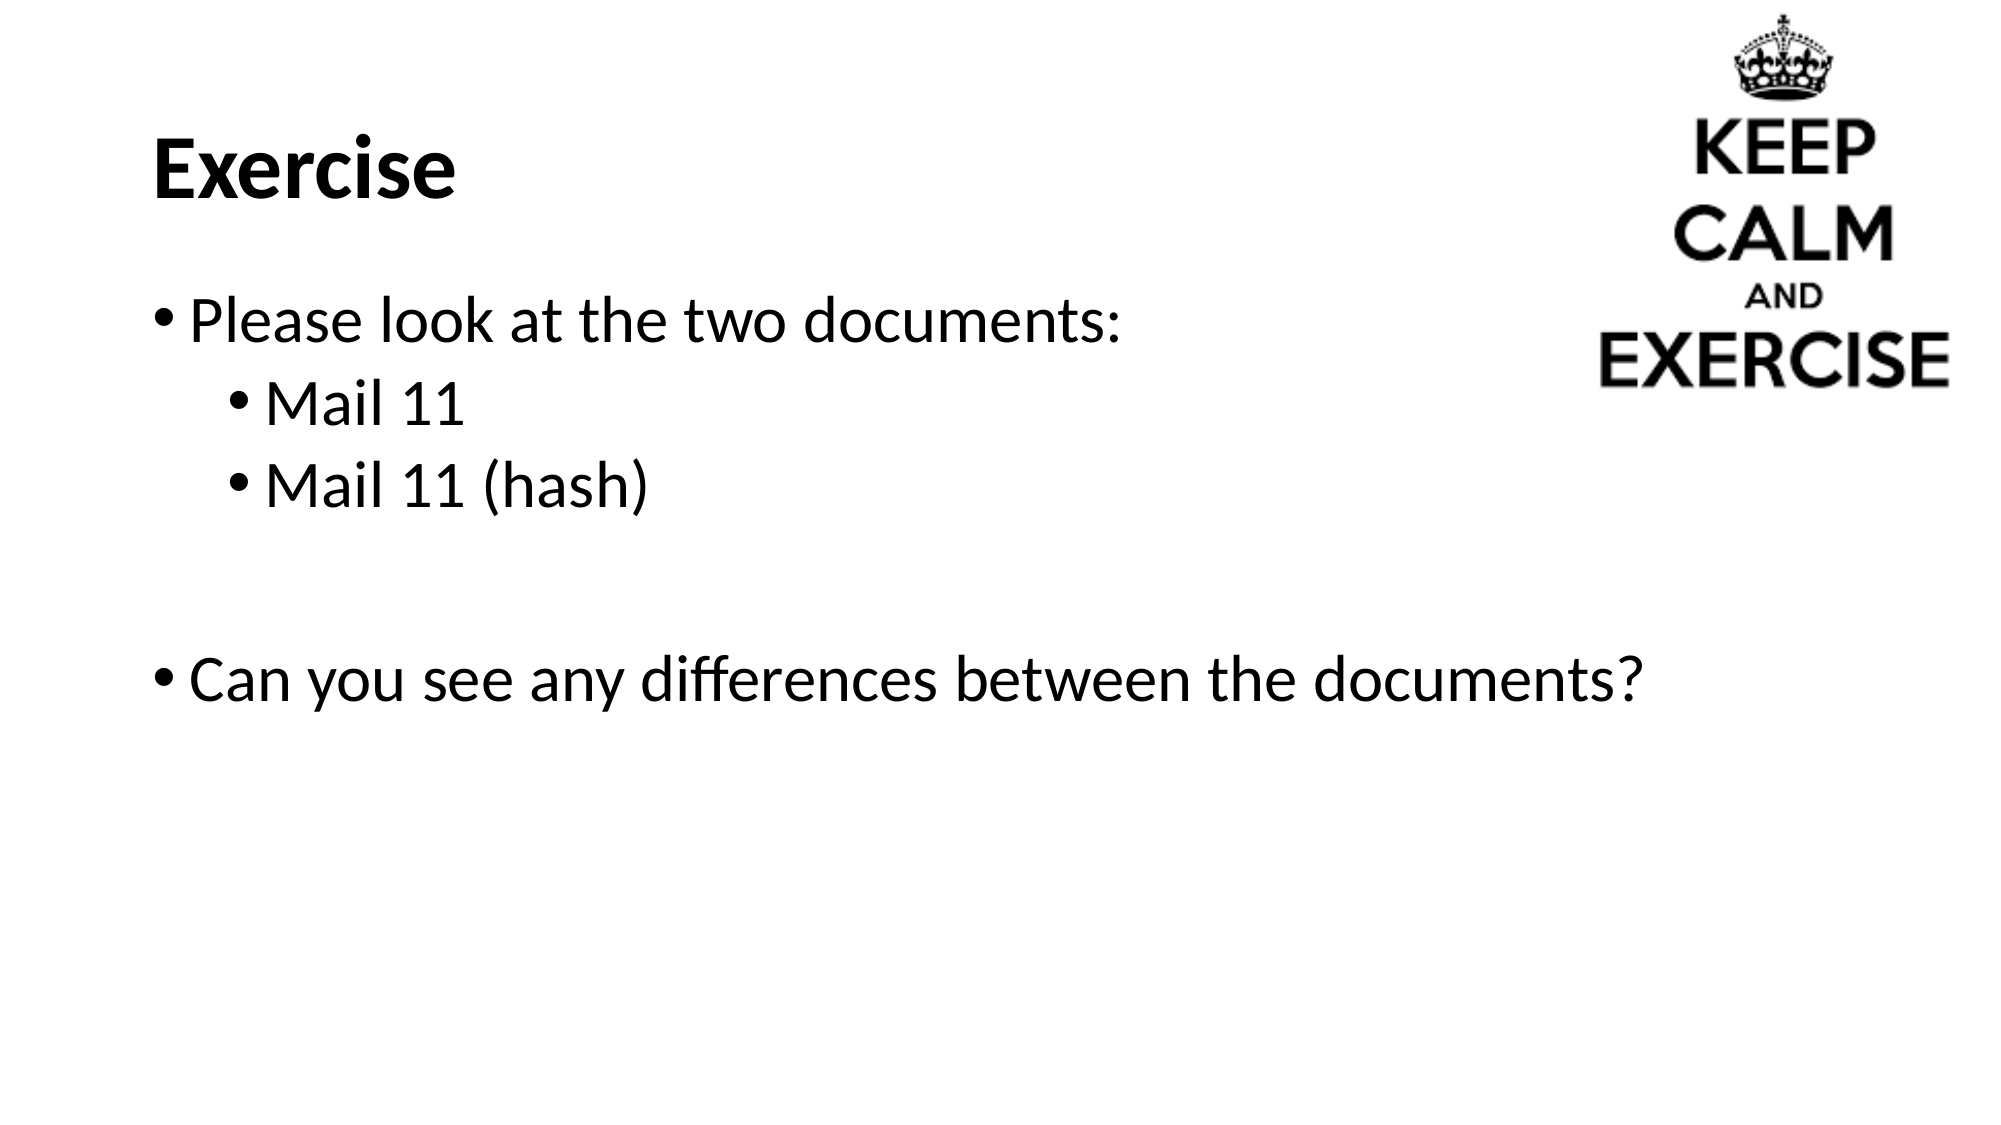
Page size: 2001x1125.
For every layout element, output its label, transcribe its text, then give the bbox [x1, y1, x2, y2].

picture [1570, 0, 1999, 500]
list Please look at the two documents: Mail 11 Mail 11 (hash) Can you see any differences between the documents? [137, 277, 1863, 992]
title Exercise [137, 59, 1570, 277]
